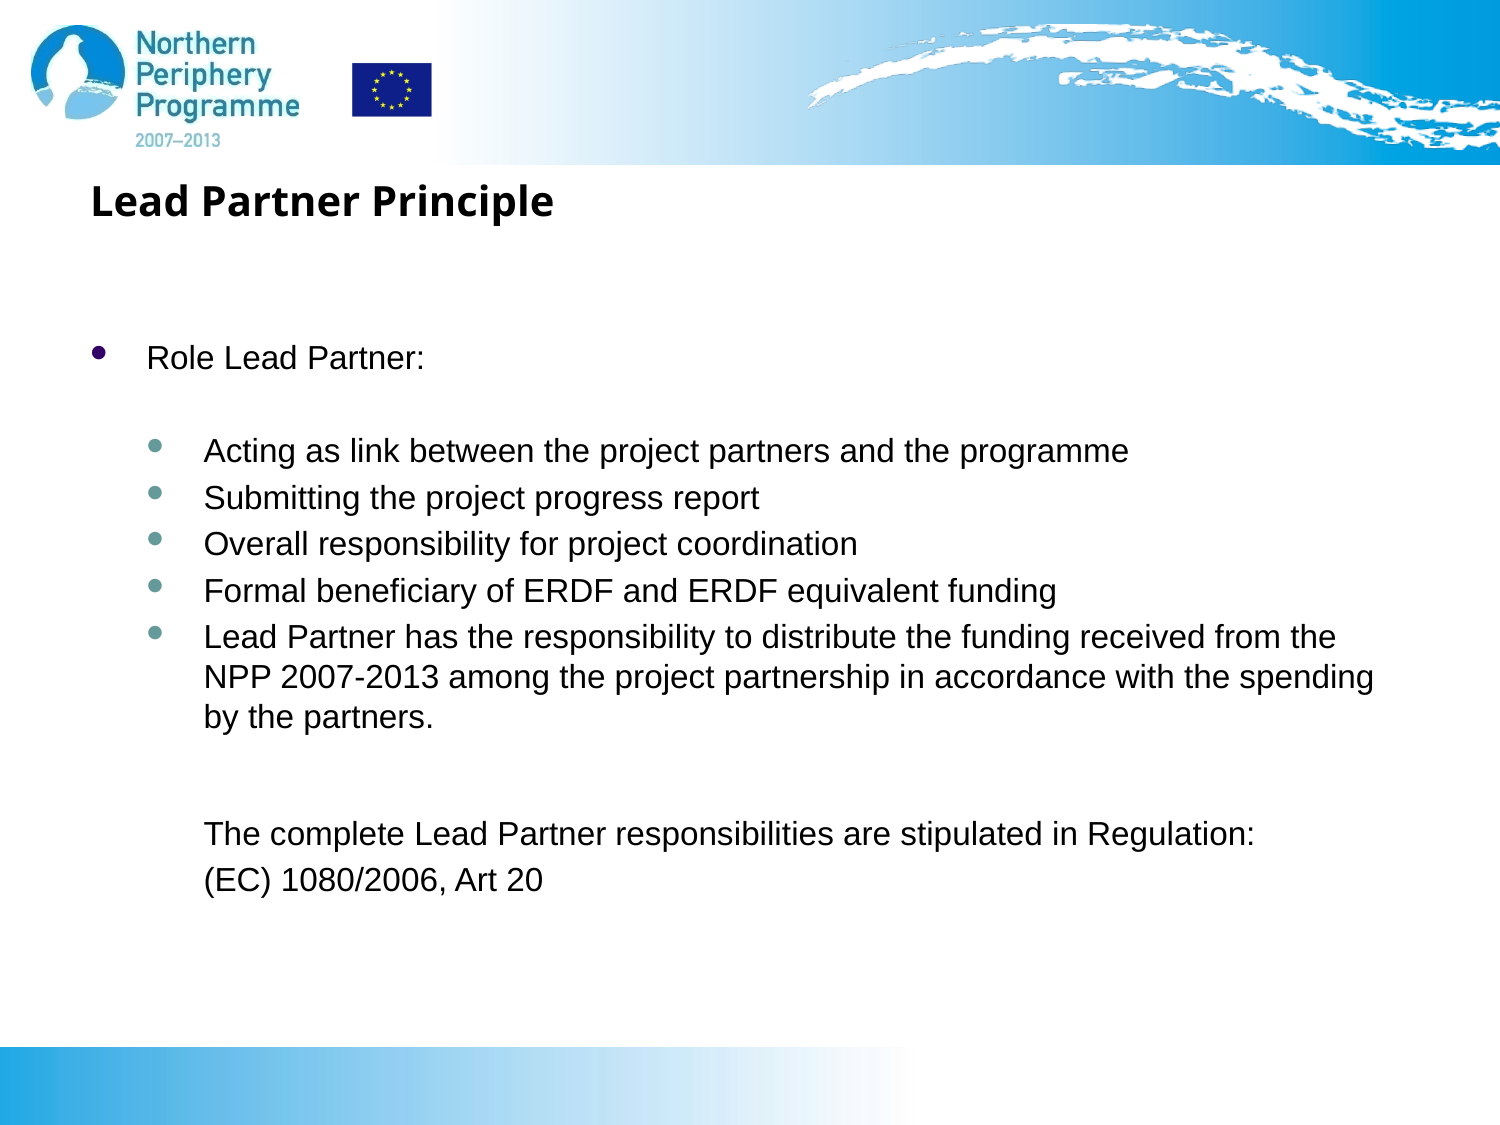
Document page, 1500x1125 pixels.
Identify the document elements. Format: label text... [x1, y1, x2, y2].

picture [0, 1047, 1053, 1125]
picture [1476, 100, 1500, 107]
picture [297, 0, 1500, 165]
picture [31, 25, 74, 147]
title Lead Partner Principle [74, 19, 1313, 233]
list Role Lead Partner: Acting as link between the project partners and the programme Submitting the project progress report Overall responsibility for project coordination Formal beneficiary of ERDF and ERDF equivalent funding Lead Partner has the responsibility to distribute the funding received from the NPP 2007-2013 among the project partnership in accordance with the spending by the partners. The complete Lead Partner responsibilities are stipulated in Regulation: (EC) 1080/2006, Art 20 [74, 281, 1426, 1006]
